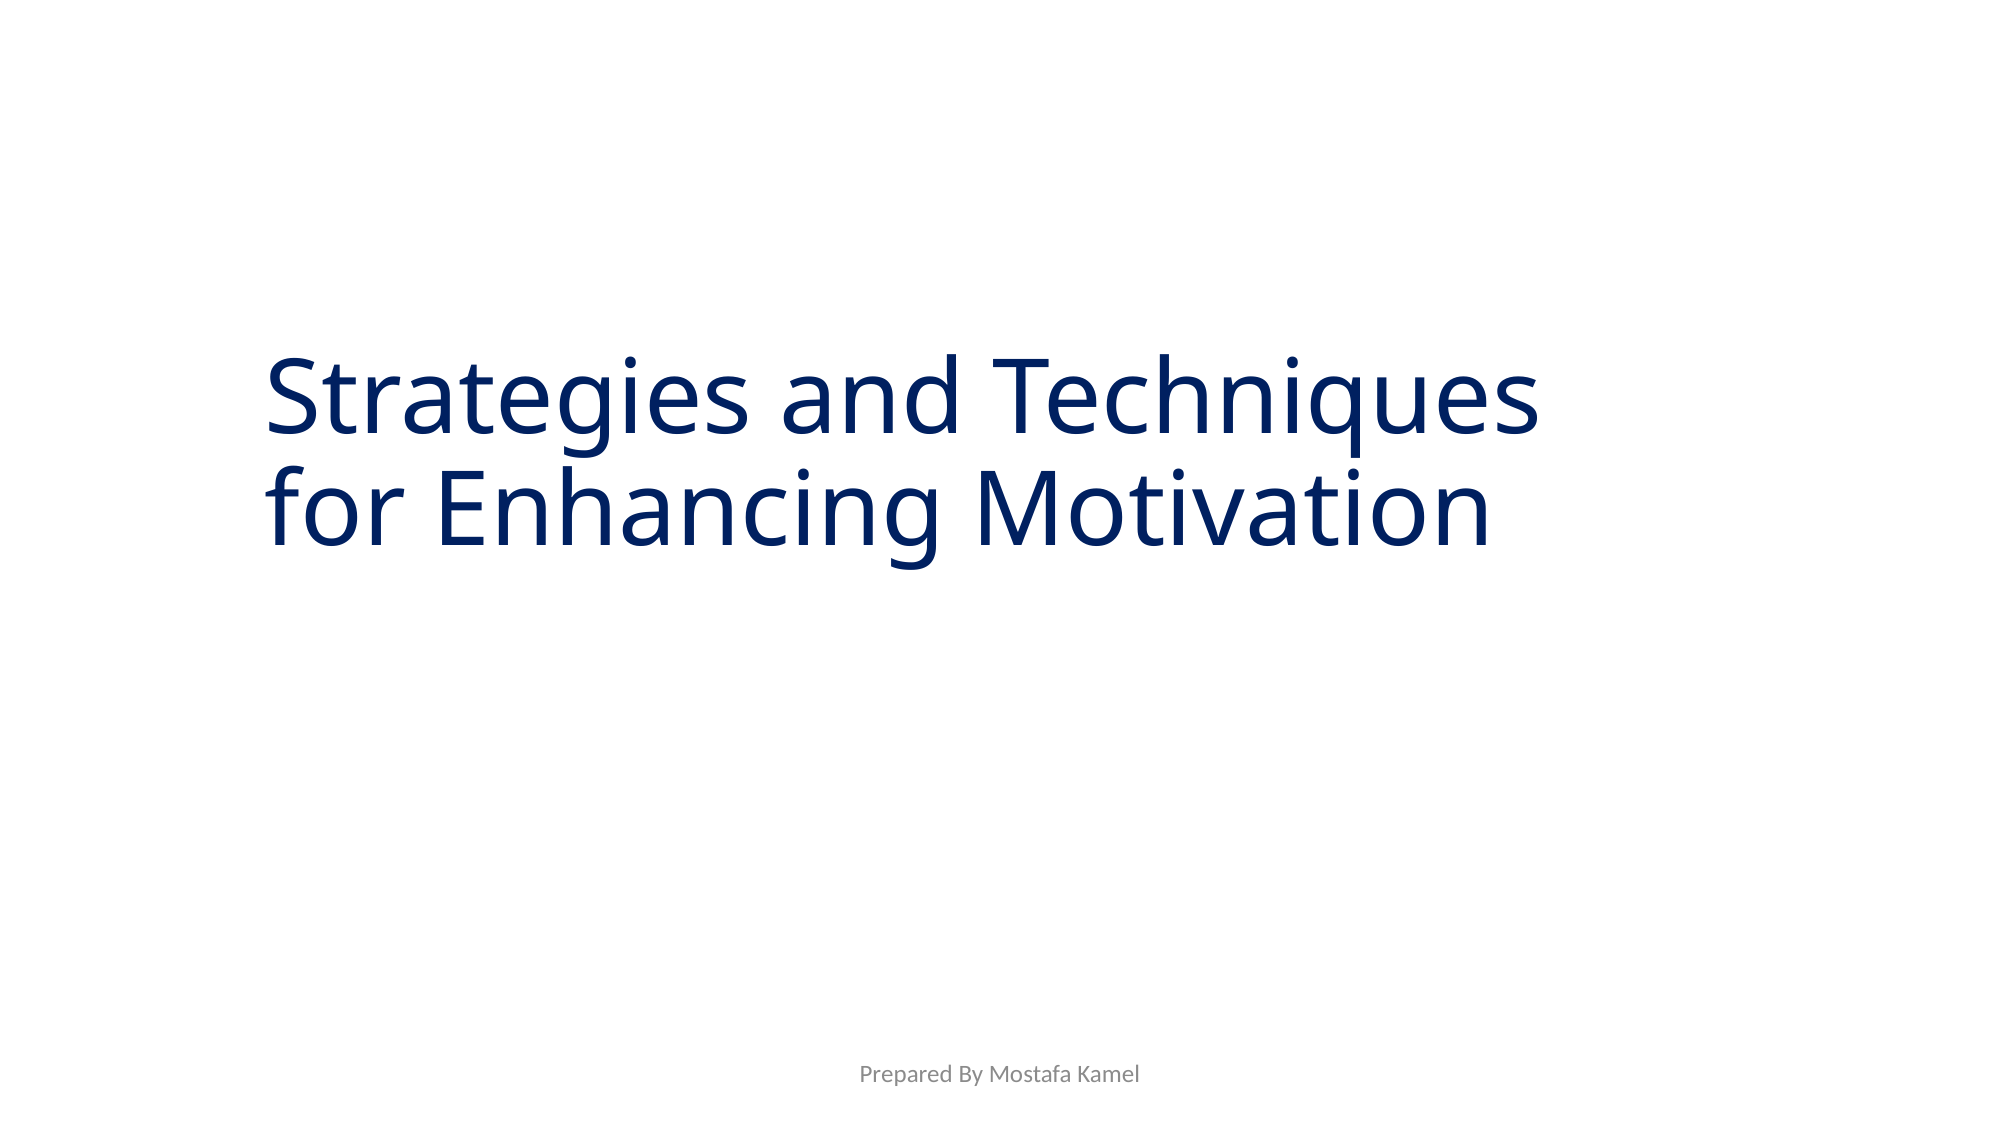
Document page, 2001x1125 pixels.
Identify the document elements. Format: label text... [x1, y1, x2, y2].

footer Prepared By Mostafa Kamel [662, 1042, 1338, 1103]
title Strategies and Techniques for Enhancing Motivation [249, 184, 1750, 576]
